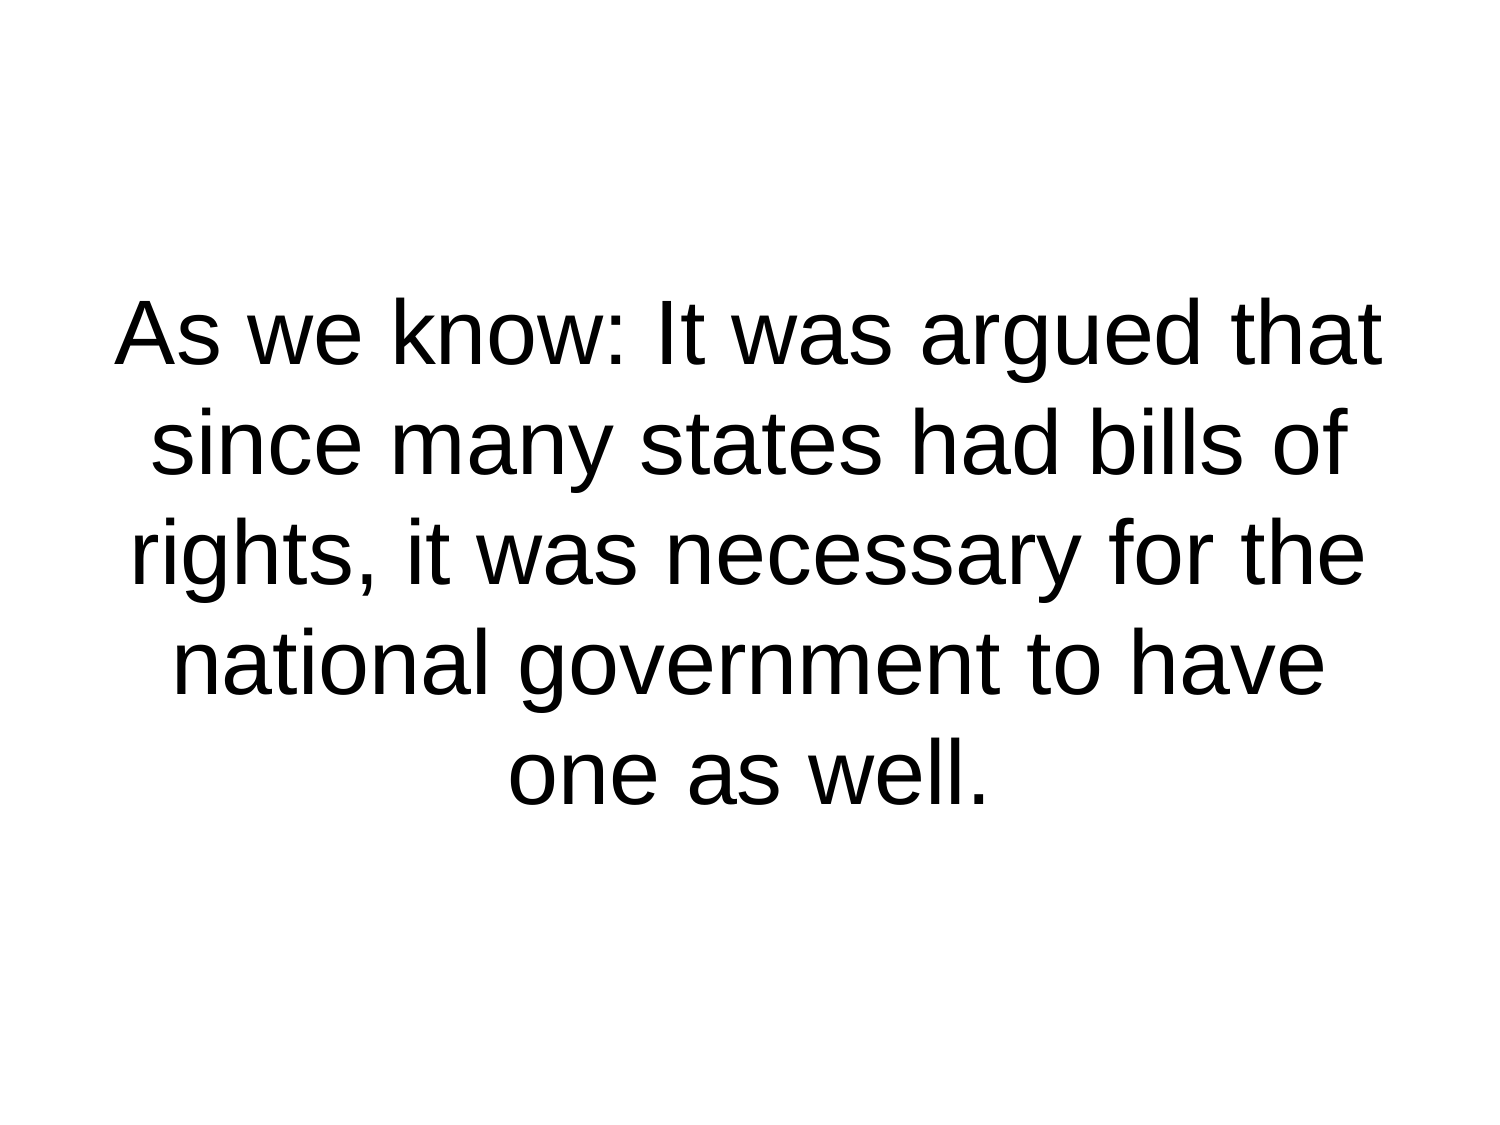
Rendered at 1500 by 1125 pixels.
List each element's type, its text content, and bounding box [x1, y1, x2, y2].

title As we know: It was argued that since many states had bills of rights, it was necessary for the national government to have one as well. [74, 44, 1426, 1051]
